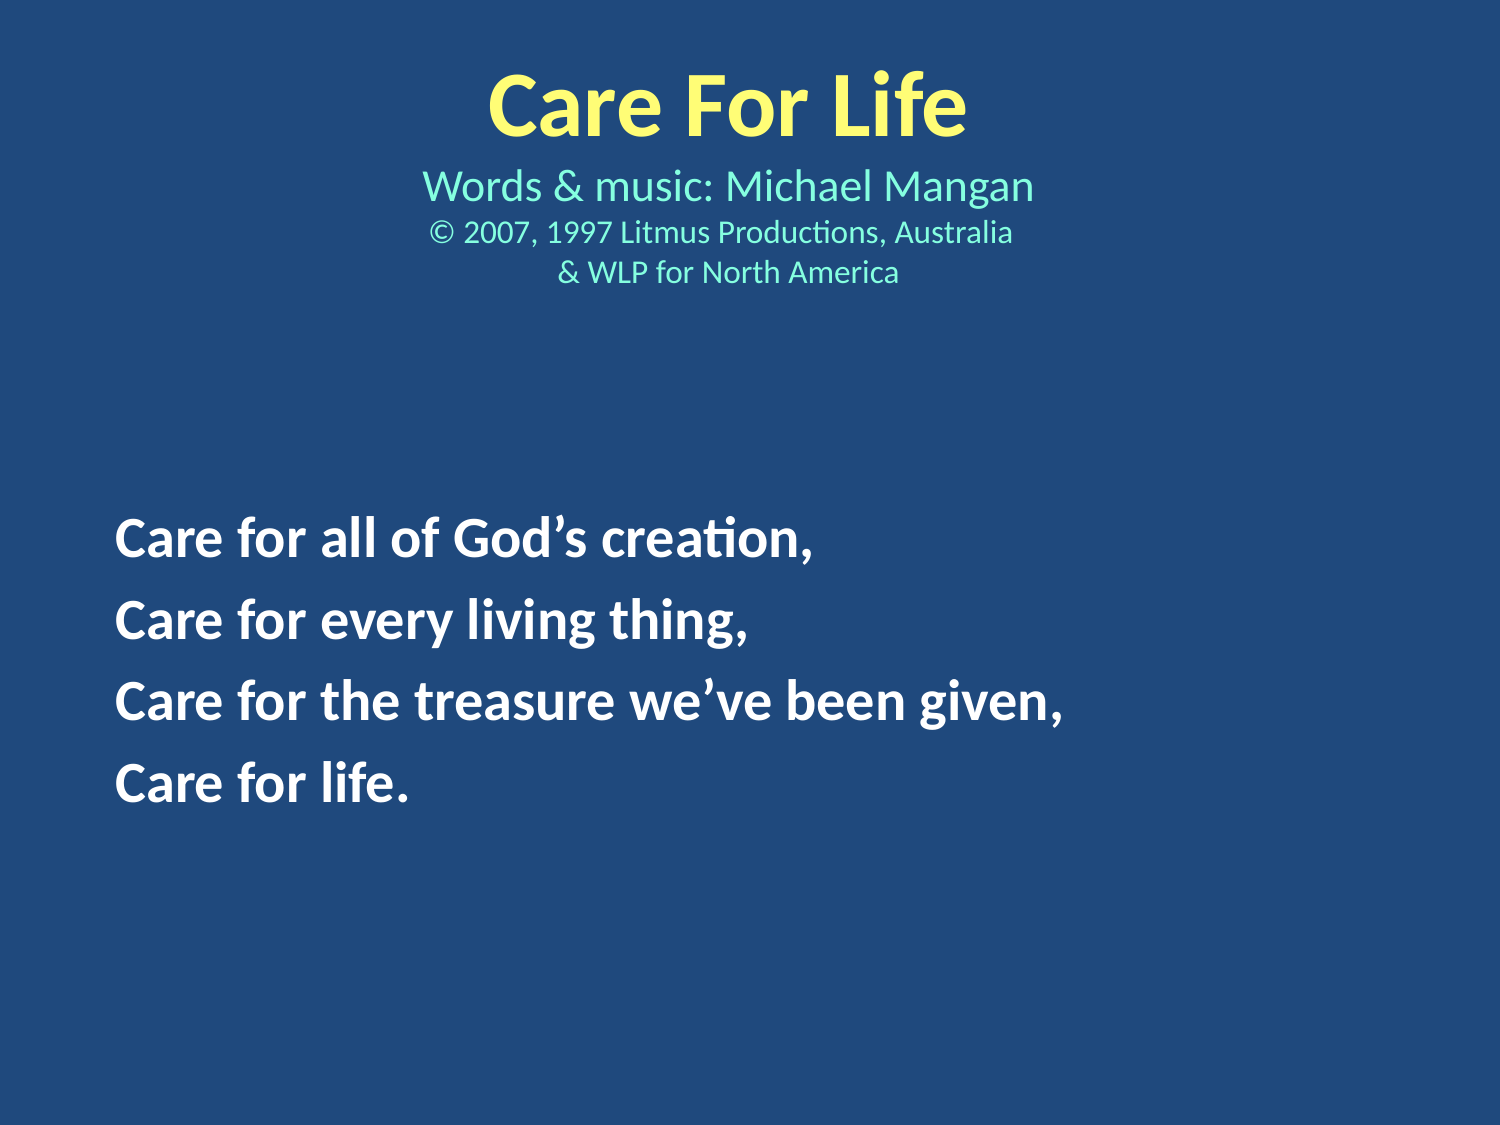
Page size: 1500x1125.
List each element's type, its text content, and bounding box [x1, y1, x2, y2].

text_box Care For Life Words & music: Michael Mangan © 2007, 1997 Litmus Productions, Australia & WLP for North America [41, 7, 1417, 327]
list Care for all of God’s creation, Care for every living thing, Care for the treasure we’ve been given, Care for life. [100, 491, 1471, 835]
